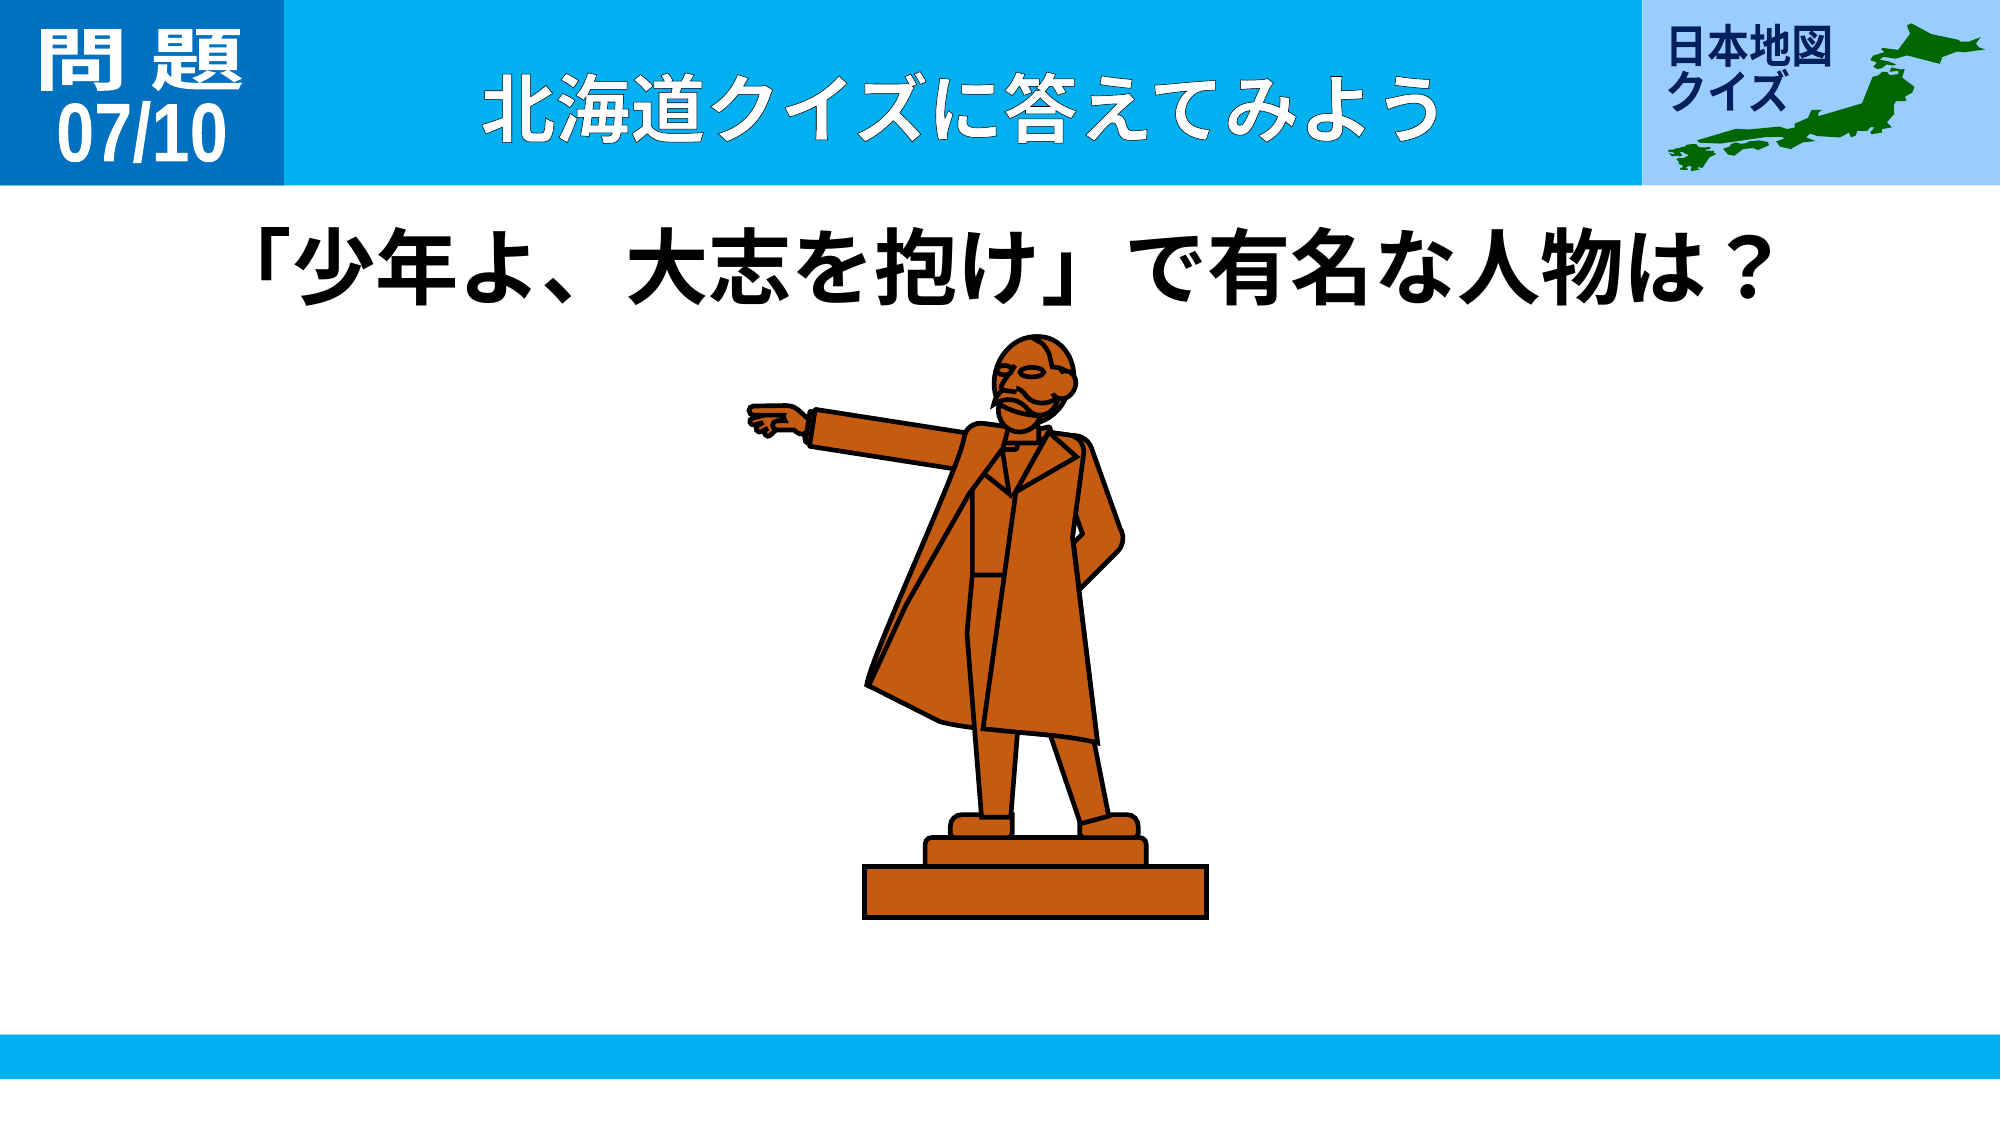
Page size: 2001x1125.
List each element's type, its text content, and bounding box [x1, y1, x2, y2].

text_box 「少年よ、大志を抱け」で有名な人物は？ [194, 207, 1806, 323]
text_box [748, 336, 1207, 918]
text_box [0, 1034, 2000, 1079]
